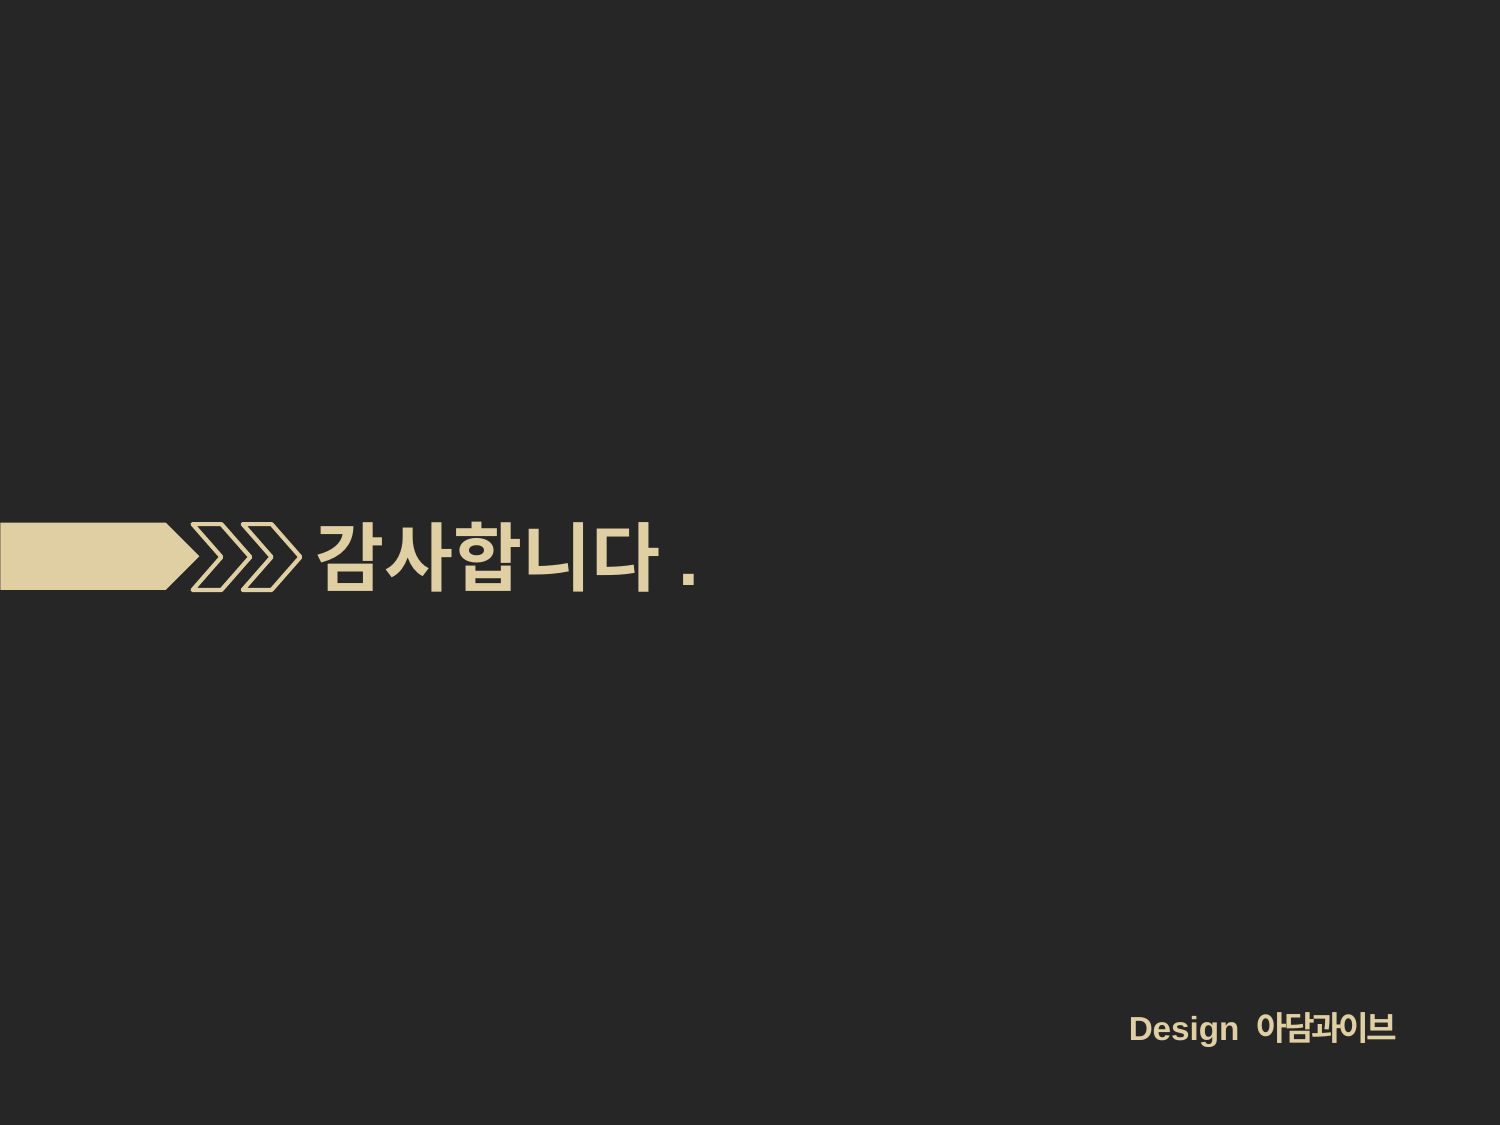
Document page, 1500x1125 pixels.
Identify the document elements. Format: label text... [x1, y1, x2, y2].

text_box Design 아담과이브 [986, 999, 1412, 1055]
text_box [0, 503, 830, 610]
